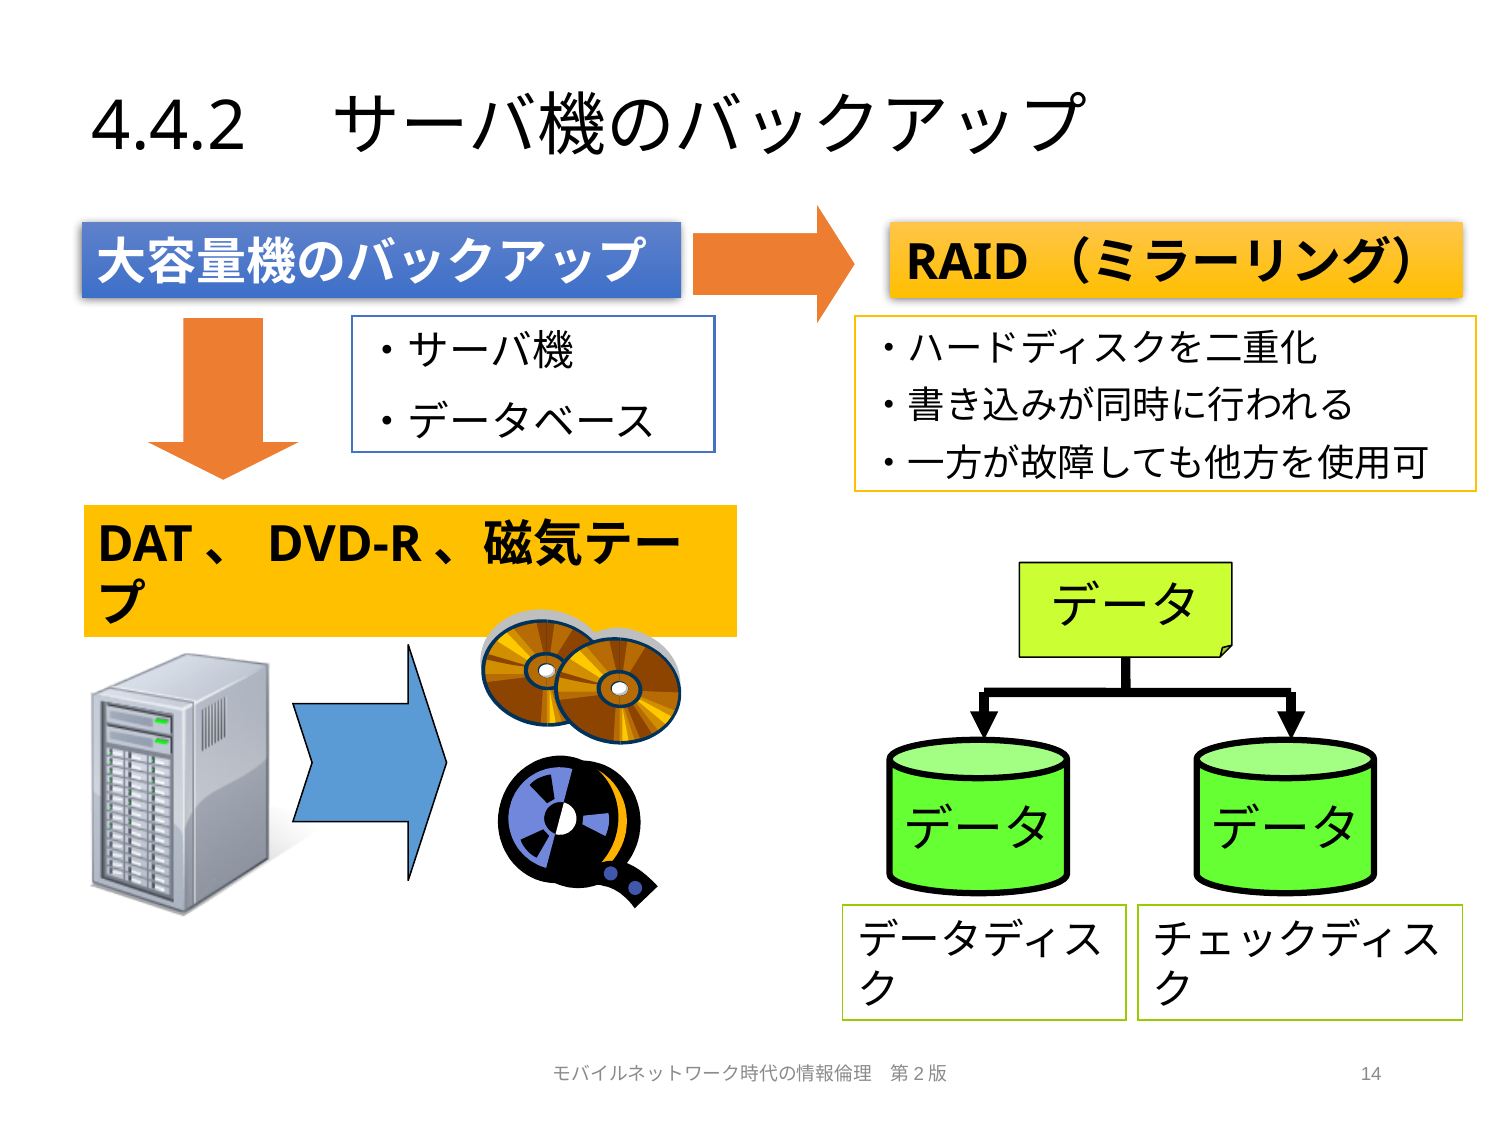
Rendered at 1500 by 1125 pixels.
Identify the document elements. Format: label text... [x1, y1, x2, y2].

picture [480, 609, 682, 745]
text_box RAID（ミラーリング） [890, 222, 1463, 298]
text_box データディスク [842, 905, 1126, 1020]
footer モバイルネットワーク時代の情報倫理 第2版 [496, 1042, 1004, 1103]
text_box チェックディスク [1137, 905, 1463, 1020]
text_box データ [889, 739, 1067, 894]
text_box 大容量機のバックアップ [82, 222, 682, 298]
text_box データ [1196, 739, 1374, 894]
text_box [1284, 692, 1298, 740]
picture [58, 644, 340, 926]
text_box DAT、DVD-R、磁気テープ [80, 502, 740, 640]
picture [494, 758, 674, 896]
title 4.4.2 サーバ機のバックアップ [76, 66, 1427, 188]
text_box データ [1019, 562, 1232, 658]
text_box [139, 314, 307, 484]
text_box [977, 692, 991, 740]
text_box [689, 193, 859, 335]
text_box ・ハードディスクを二重化 ・書き込みが同時に行われる ・一方が故障しても他方を使用可 [854, 315, 1477, 492]
slide_number 14 [1059, 1042, 1397, 1103]
text_box [340, 644, 447, 881]
text_box ・サーバ機 ・データベース [351, 315, 716, 453]
